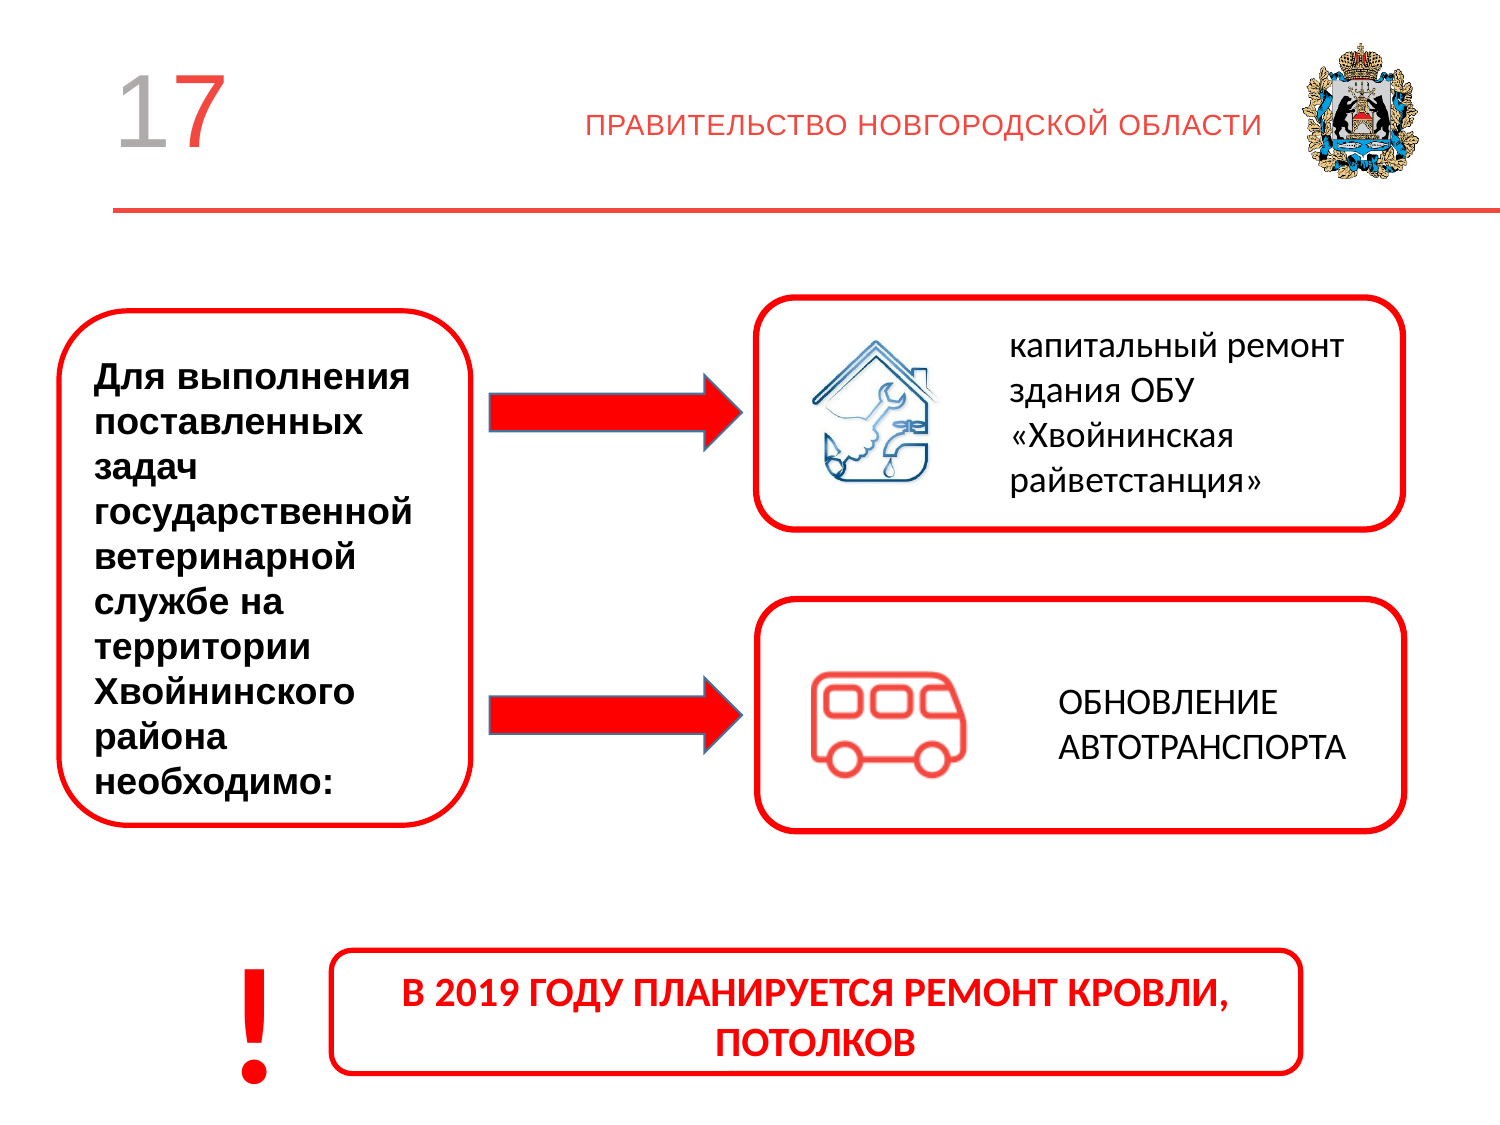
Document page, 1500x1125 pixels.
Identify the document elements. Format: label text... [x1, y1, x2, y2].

text_box ОБНОВЛЕНИЕ АВТОТРАНСПОРТА [1043, 670, 1418, 775]
text_box ПРАВИТЕЛЬСТВО НОВГОРОДСКОЙ ОБЛАСТИ [570, 102, 1302, 147]
text_box капитальный ремонт здания ОБУ «Хвойнинская райветстанция» [994, 312, 1368, 508]
text_box [82, 810, 447, 827]
text_box [755, 296, 1405, 531]
text_box [756, 598, 1406, 833]
text_box 17 [98, 36, 312, 177]
text_box [369, 949, 1297, 957]
text_box [488, 675, 744, 756]
text_box [57, 309, 463, 806]
text_box ! [212, 909, 369, 1125]
text_box В 2019 ГОДУ ПЛАНИРУЕТСЯ РЕМОНТ КРОВЛИ, ПОТОЛКОВ [369, 957, 1300, 1073]
picture [1302, 43, 1419, 179]
picture [796, 332, 954, 490]
text_box Для выполнения поставленных задач государственной ветеринарной службе на территории Хвойнинского района необходимо: [78, 344, 478, 810]
text_box [488, 372, 744, 453]
picture [811, 622, 968, 780]
